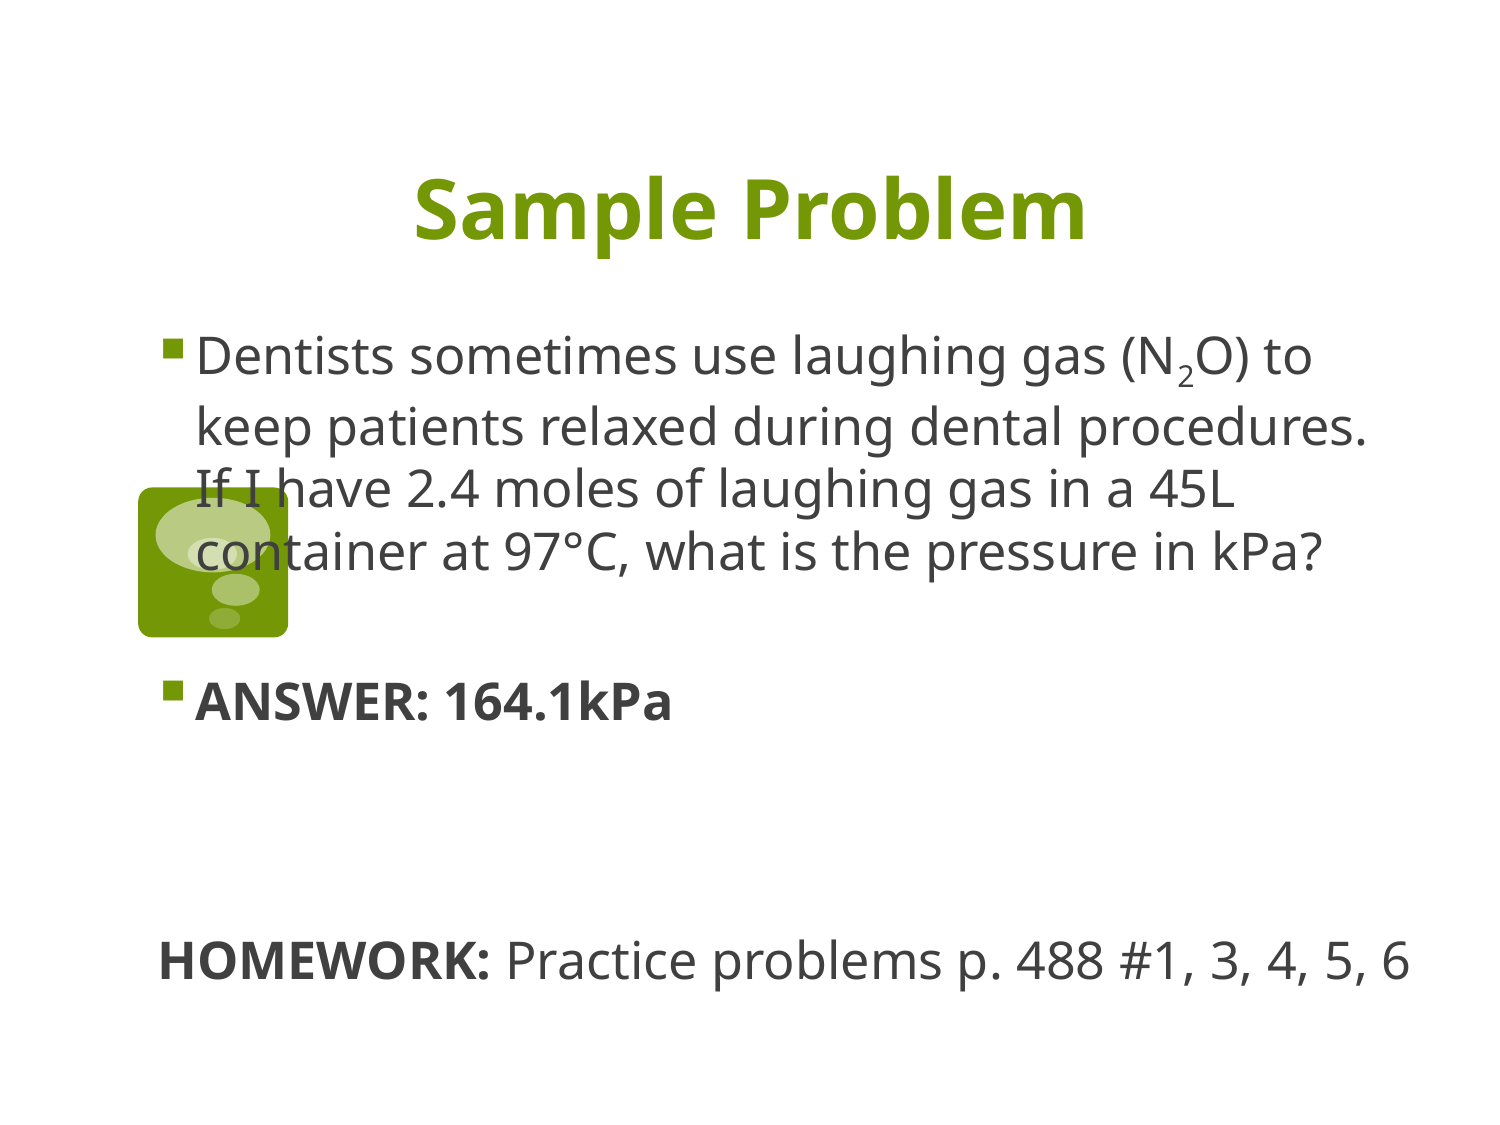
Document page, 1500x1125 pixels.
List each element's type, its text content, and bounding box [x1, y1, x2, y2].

title Sample Problem [208, 76, 1296, 264]
list Dentists sometimes use laughing gas (N2O) to keep patients relaxed during dental procedures. If I have 2.4 moles of laughing gas in a 45L container at 97°C, what is the pressure in kPa? ANSWER: 164.1kPa HOMEWORK: Practice problems p. 488 #1, 3, 4, 5, 6 [67, 314, 1434, 1087]
